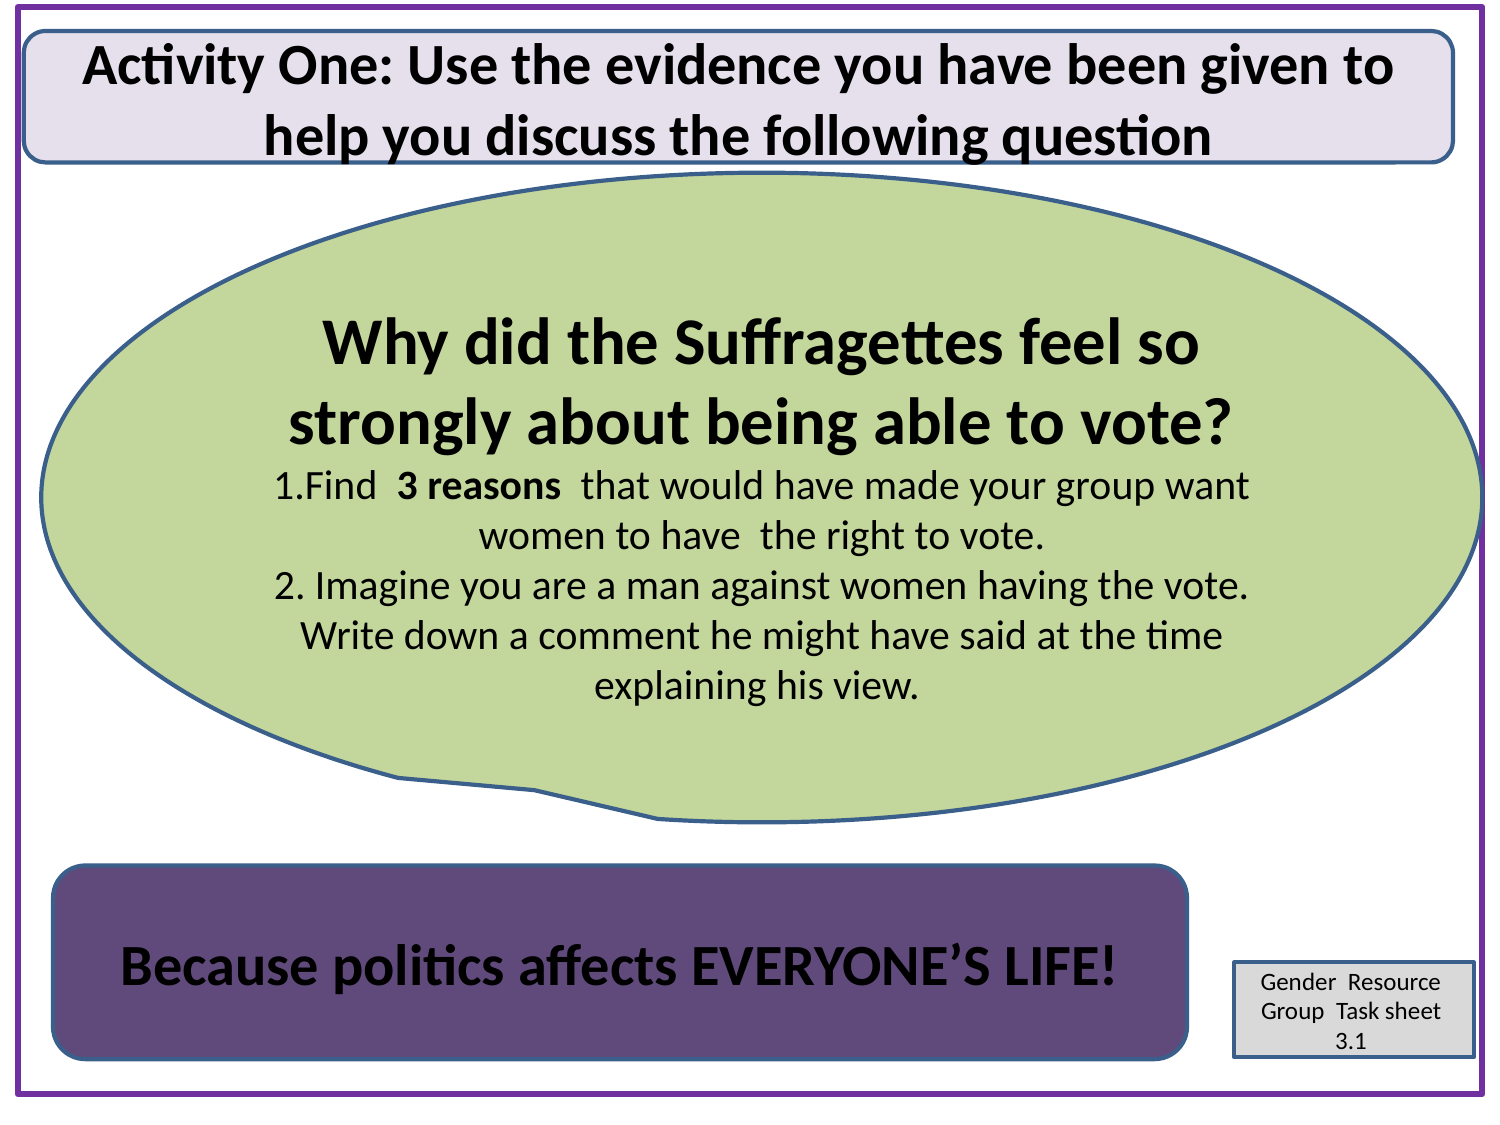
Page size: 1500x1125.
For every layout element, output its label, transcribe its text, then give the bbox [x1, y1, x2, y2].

text_box Activity One: Use the evidence you have been given to help you discuss the following question [21, 28, 1456, 165]
text_box Gender Resource Group Task sheet 3.1 [1232, 960, 1476, 1059]
text_box [16, 5, 1484, 1096]
text_box Why did the Suffragettes feel so strongly about being able to vote? 1.Find 3 reasons that would have made your group want women to have the right to vote. 2. Imagine you are a man against women having the vote. Write down a comment he might have said at the time explaining his view. . [39, 170, 1485, 825]
text_box Because politics affects EVERYONE’S LIFE! [50, 863, 1190, 1062]
